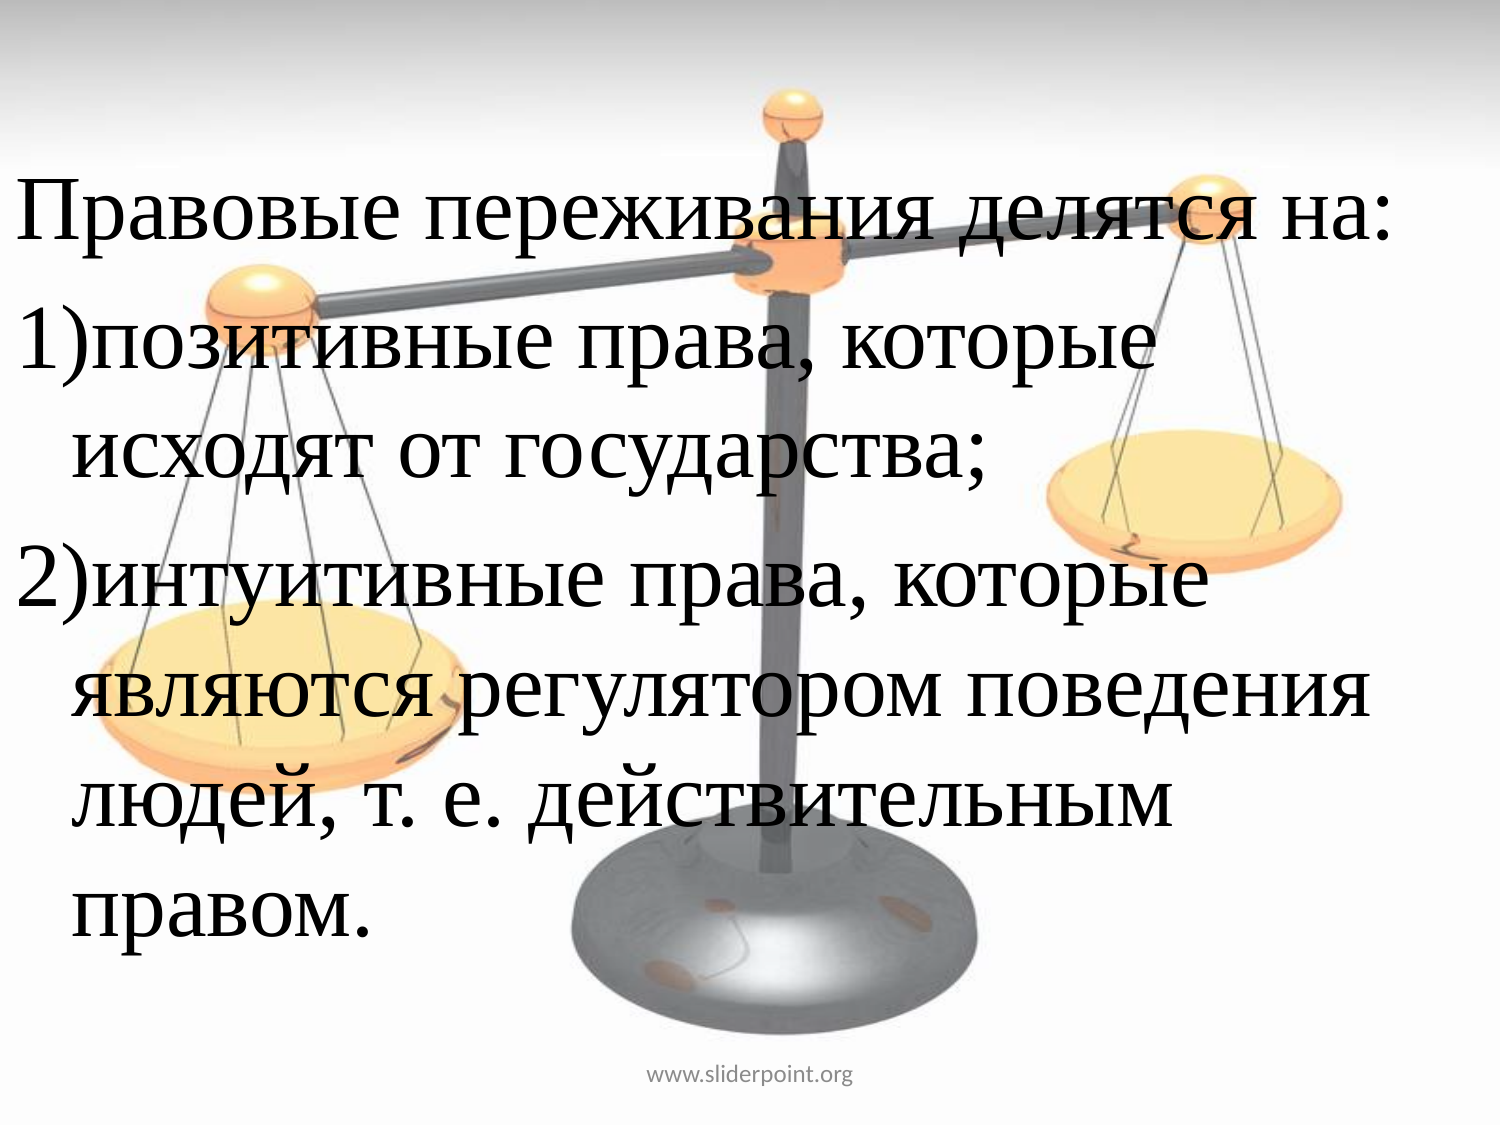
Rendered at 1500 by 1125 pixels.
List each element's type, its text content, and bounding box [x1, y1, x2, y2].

footer www.sliderpoint.org [512, 1042, 988, 1103]
list Правовые переживания делятся на: 1)позитивные права, которые исходят от государства; 2)интуитивные права, которые являются регулятором поведения людей, т. е. действительным правом. [0, 140, 1500, 1032]
